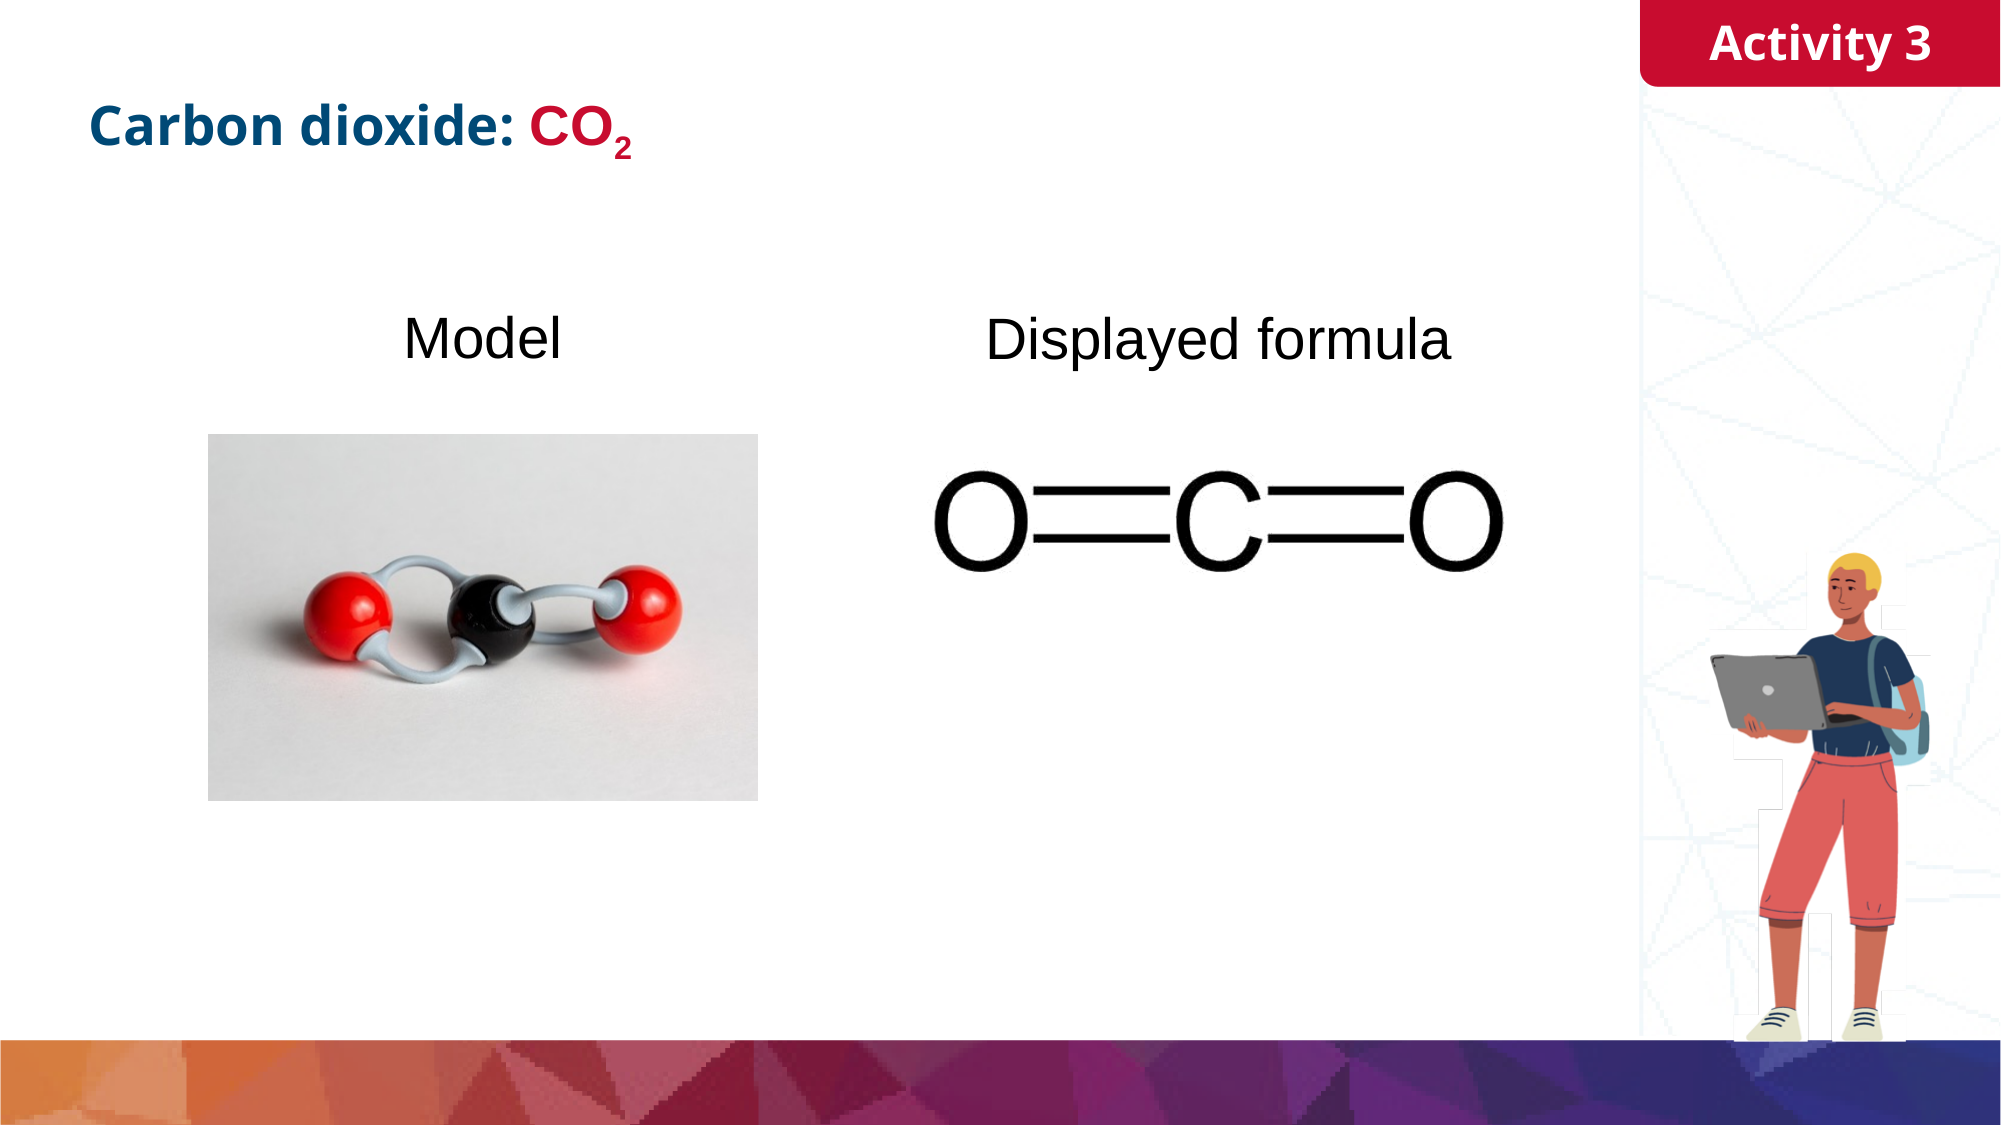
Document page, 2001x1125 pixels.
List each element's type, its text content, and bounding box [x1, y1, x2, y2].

text_box Model [208, 314, 758, 387]
picture [918, 434, 1520, 612]
text_box Displayed formula [944, 314, 1494, 387]
title Carbon dioxide: CO2 [88, 88, 1566, 161]
picture [208, 434, 758, 801]
picture [0, 0, 2001, 1125]
